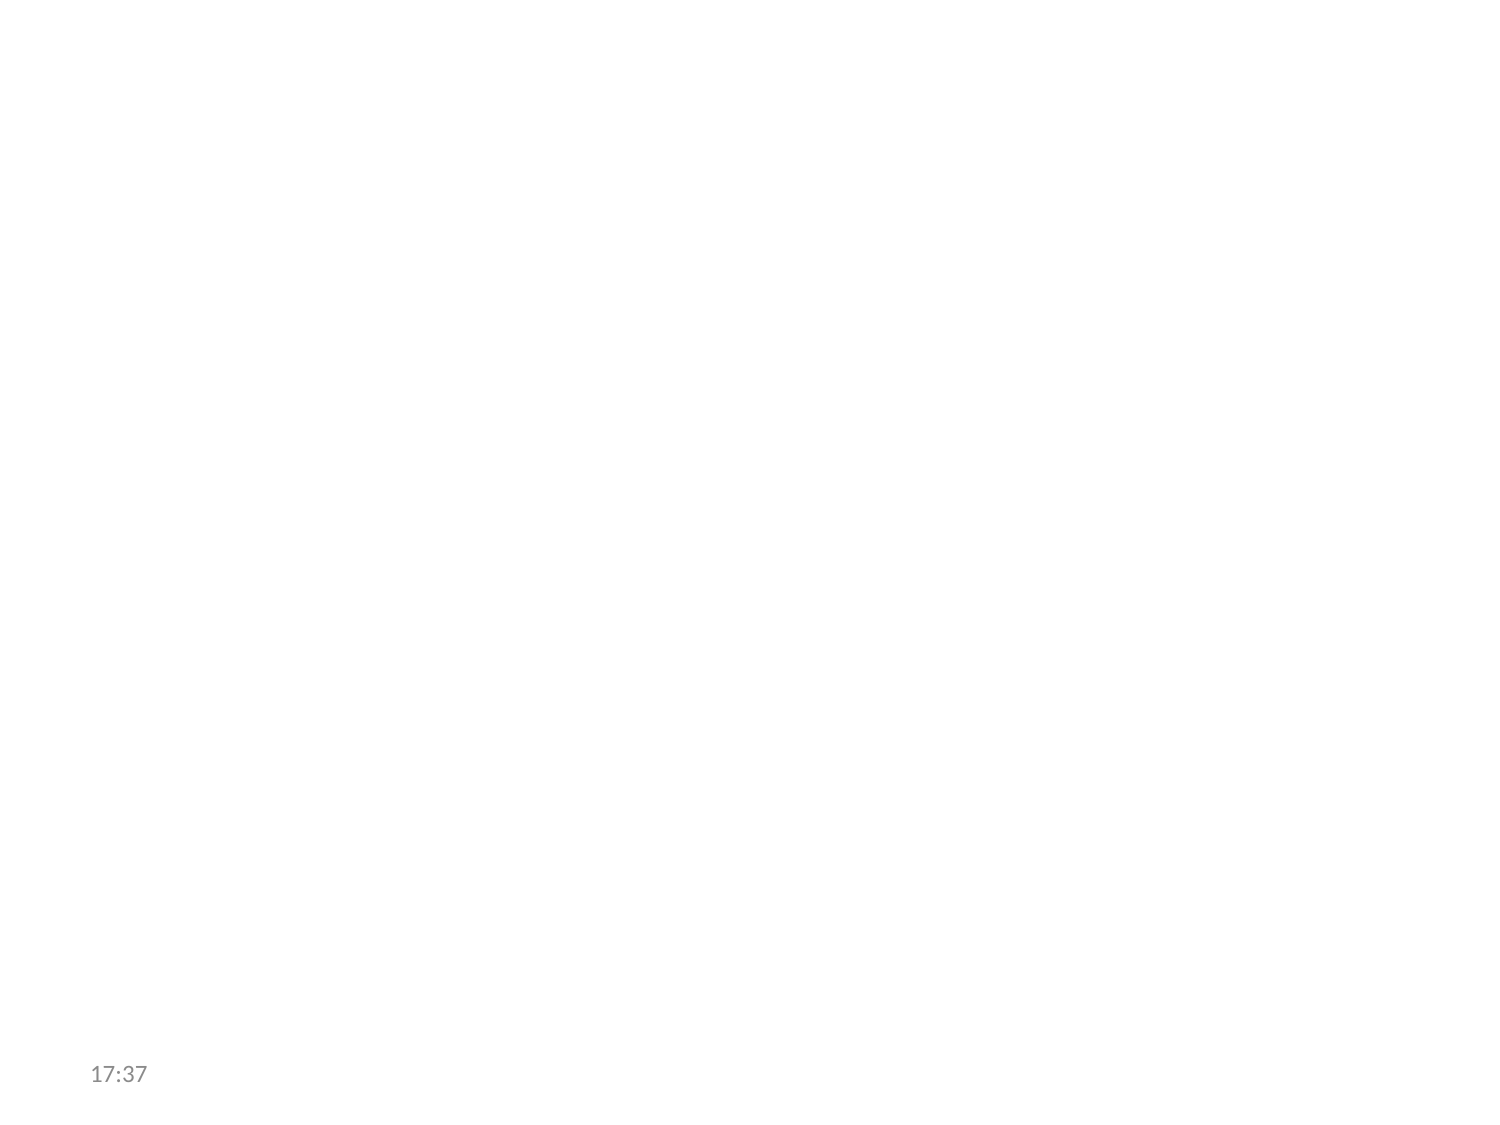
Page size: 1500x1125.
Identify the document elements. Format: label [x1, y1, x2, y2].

slide_number [75, 1042, 425, 1103]
